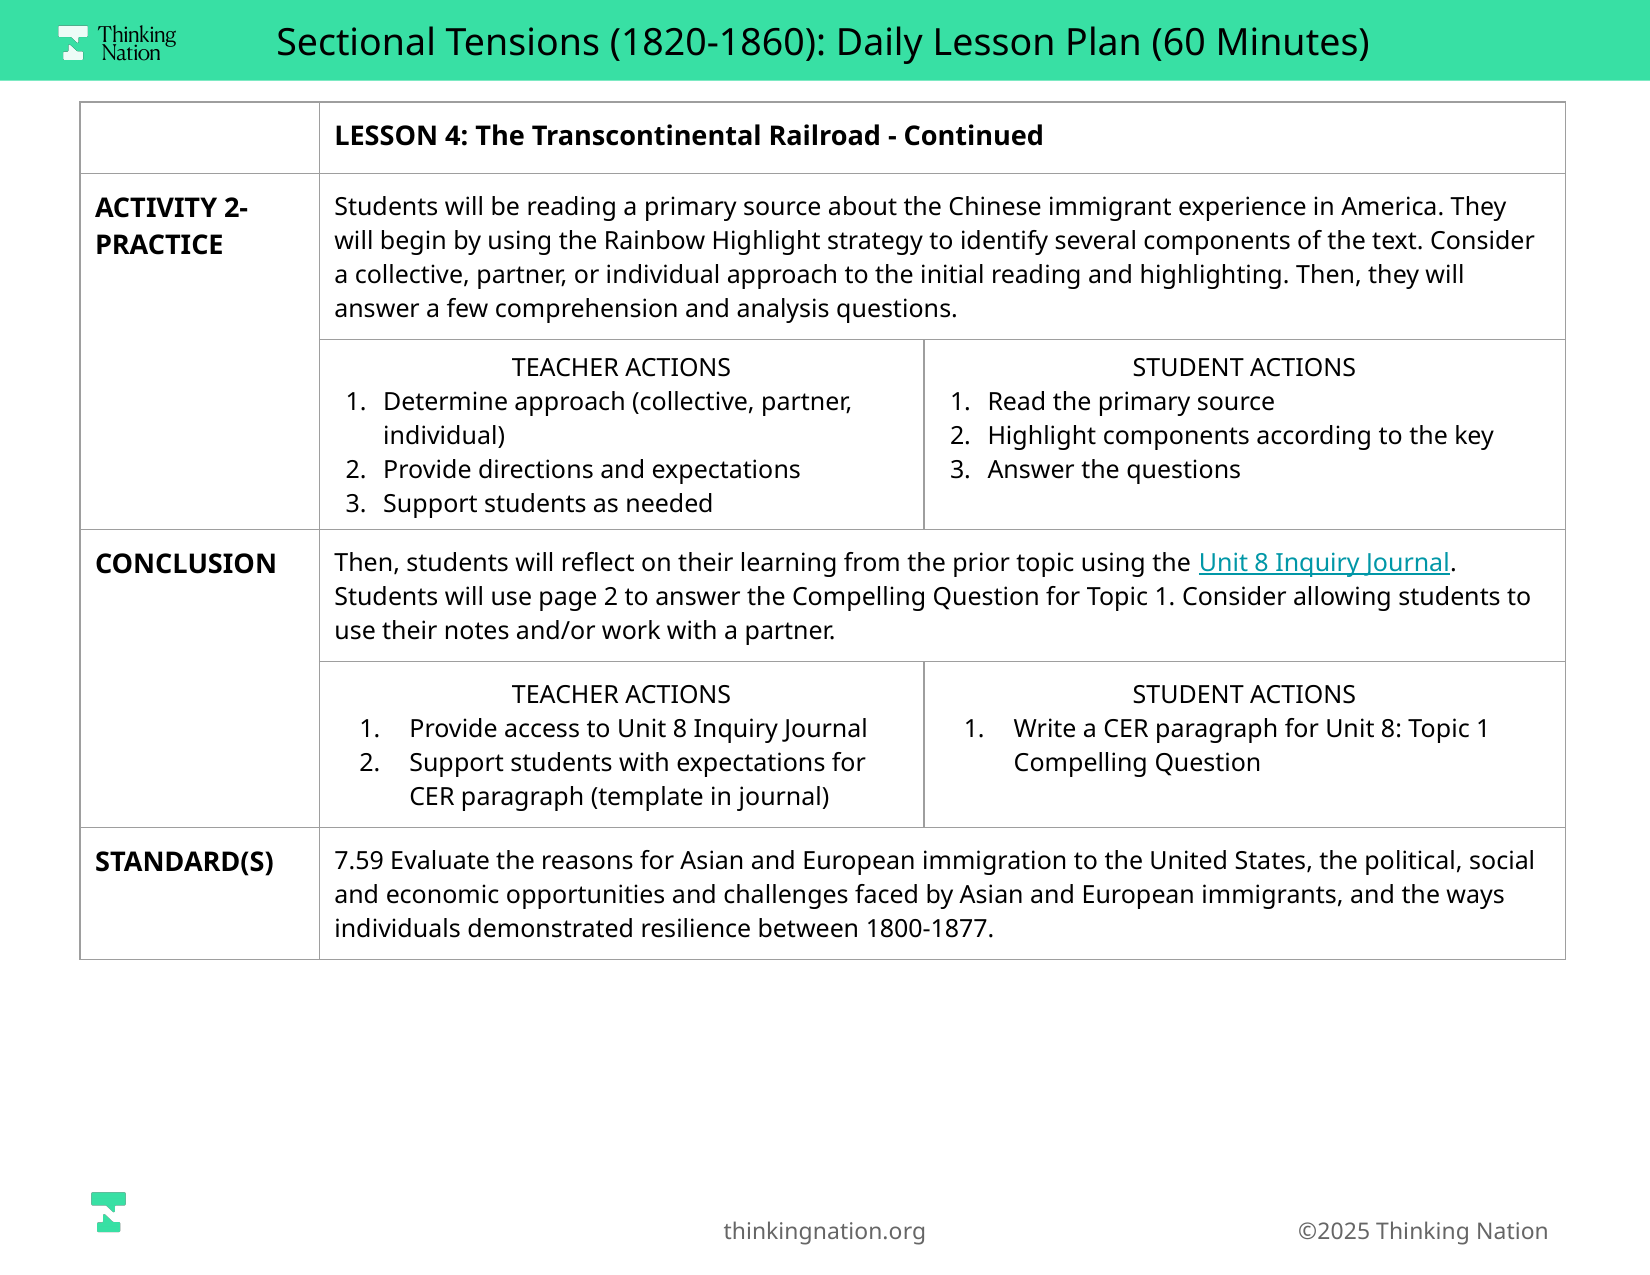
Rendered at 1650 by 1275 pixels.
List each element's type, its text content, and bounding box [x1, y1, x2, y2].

table_header [81, 103, 319, 173]
table_cell STUDENT ACTIONS Write a CER paragraph for Unit 8: Topic 1 Compelling Question [925, 662, 1565, 827]
table_cell STANDARD(S) [81, 828, 319, 959]
table_cell CONCLUSION [81, 530, 319, 827]
table_cell TEACHER ACTIONS Determine approach (collective, partner, individual) Provide directions and expectations Support students as needed [320, 340, 923, 529]
table_cell 7.59 Evaluate the reasons for Asian and European immigration to the United States, the political, social and economic opportunities and challenges faced by Asian and European immigrants, and the ways individuals demonstrated resilience between 1800-1877. [320, 828, 1565, 959]
picture [45, 14, 180, 71]
table_header LESSON 4: The Transcontinental Railroad - Continued [320, 103, 1565, 173]
text_box thinkingnation.org [629, 1200, 1021, 1240]
table_cell Then, students will reflect on their learning from the prior topic using the Unit 8 Inquiry Journal. Students will use page 2 to answer the Compelling Question for Topic 1. Consider allowing students to use their notes and/or work with a partner. [320, 530, 1565, 661]
text_box ©2025 Thinking Nation [1174, 1200, 1566, 1240]
picture [80, 1184, 136, 1240]
text_box Sectional Tensions (1820-1860): Daily Lesson Plan (60 Minutes) [0, 0, 1650, 81]
table_cell ACTIVITY 2- PRACTICE [81, 174, 319, 529]
table_cell TEACHER ACTIONS Provide access to Unit 8 Inquiry Journal Support students with expectations for CER paragraph (template in journal) [320, 662, 923, 827]
table_cell STUDENT ACTIONS Read the primary source Highlight components according to the key Answer the questions [925, 340, 1565, 529]
table_cell Students will be reading a primary source about the Chinese immigrant experience in America. They will begin by using the Rainbow Highlight strategy to identify several components of the text. Consider a collective, partner, or individual approach to the initial reading and highlighting. Then, they will answer a few comprehension and analysis questions. [320, 174, 1565, 339]
